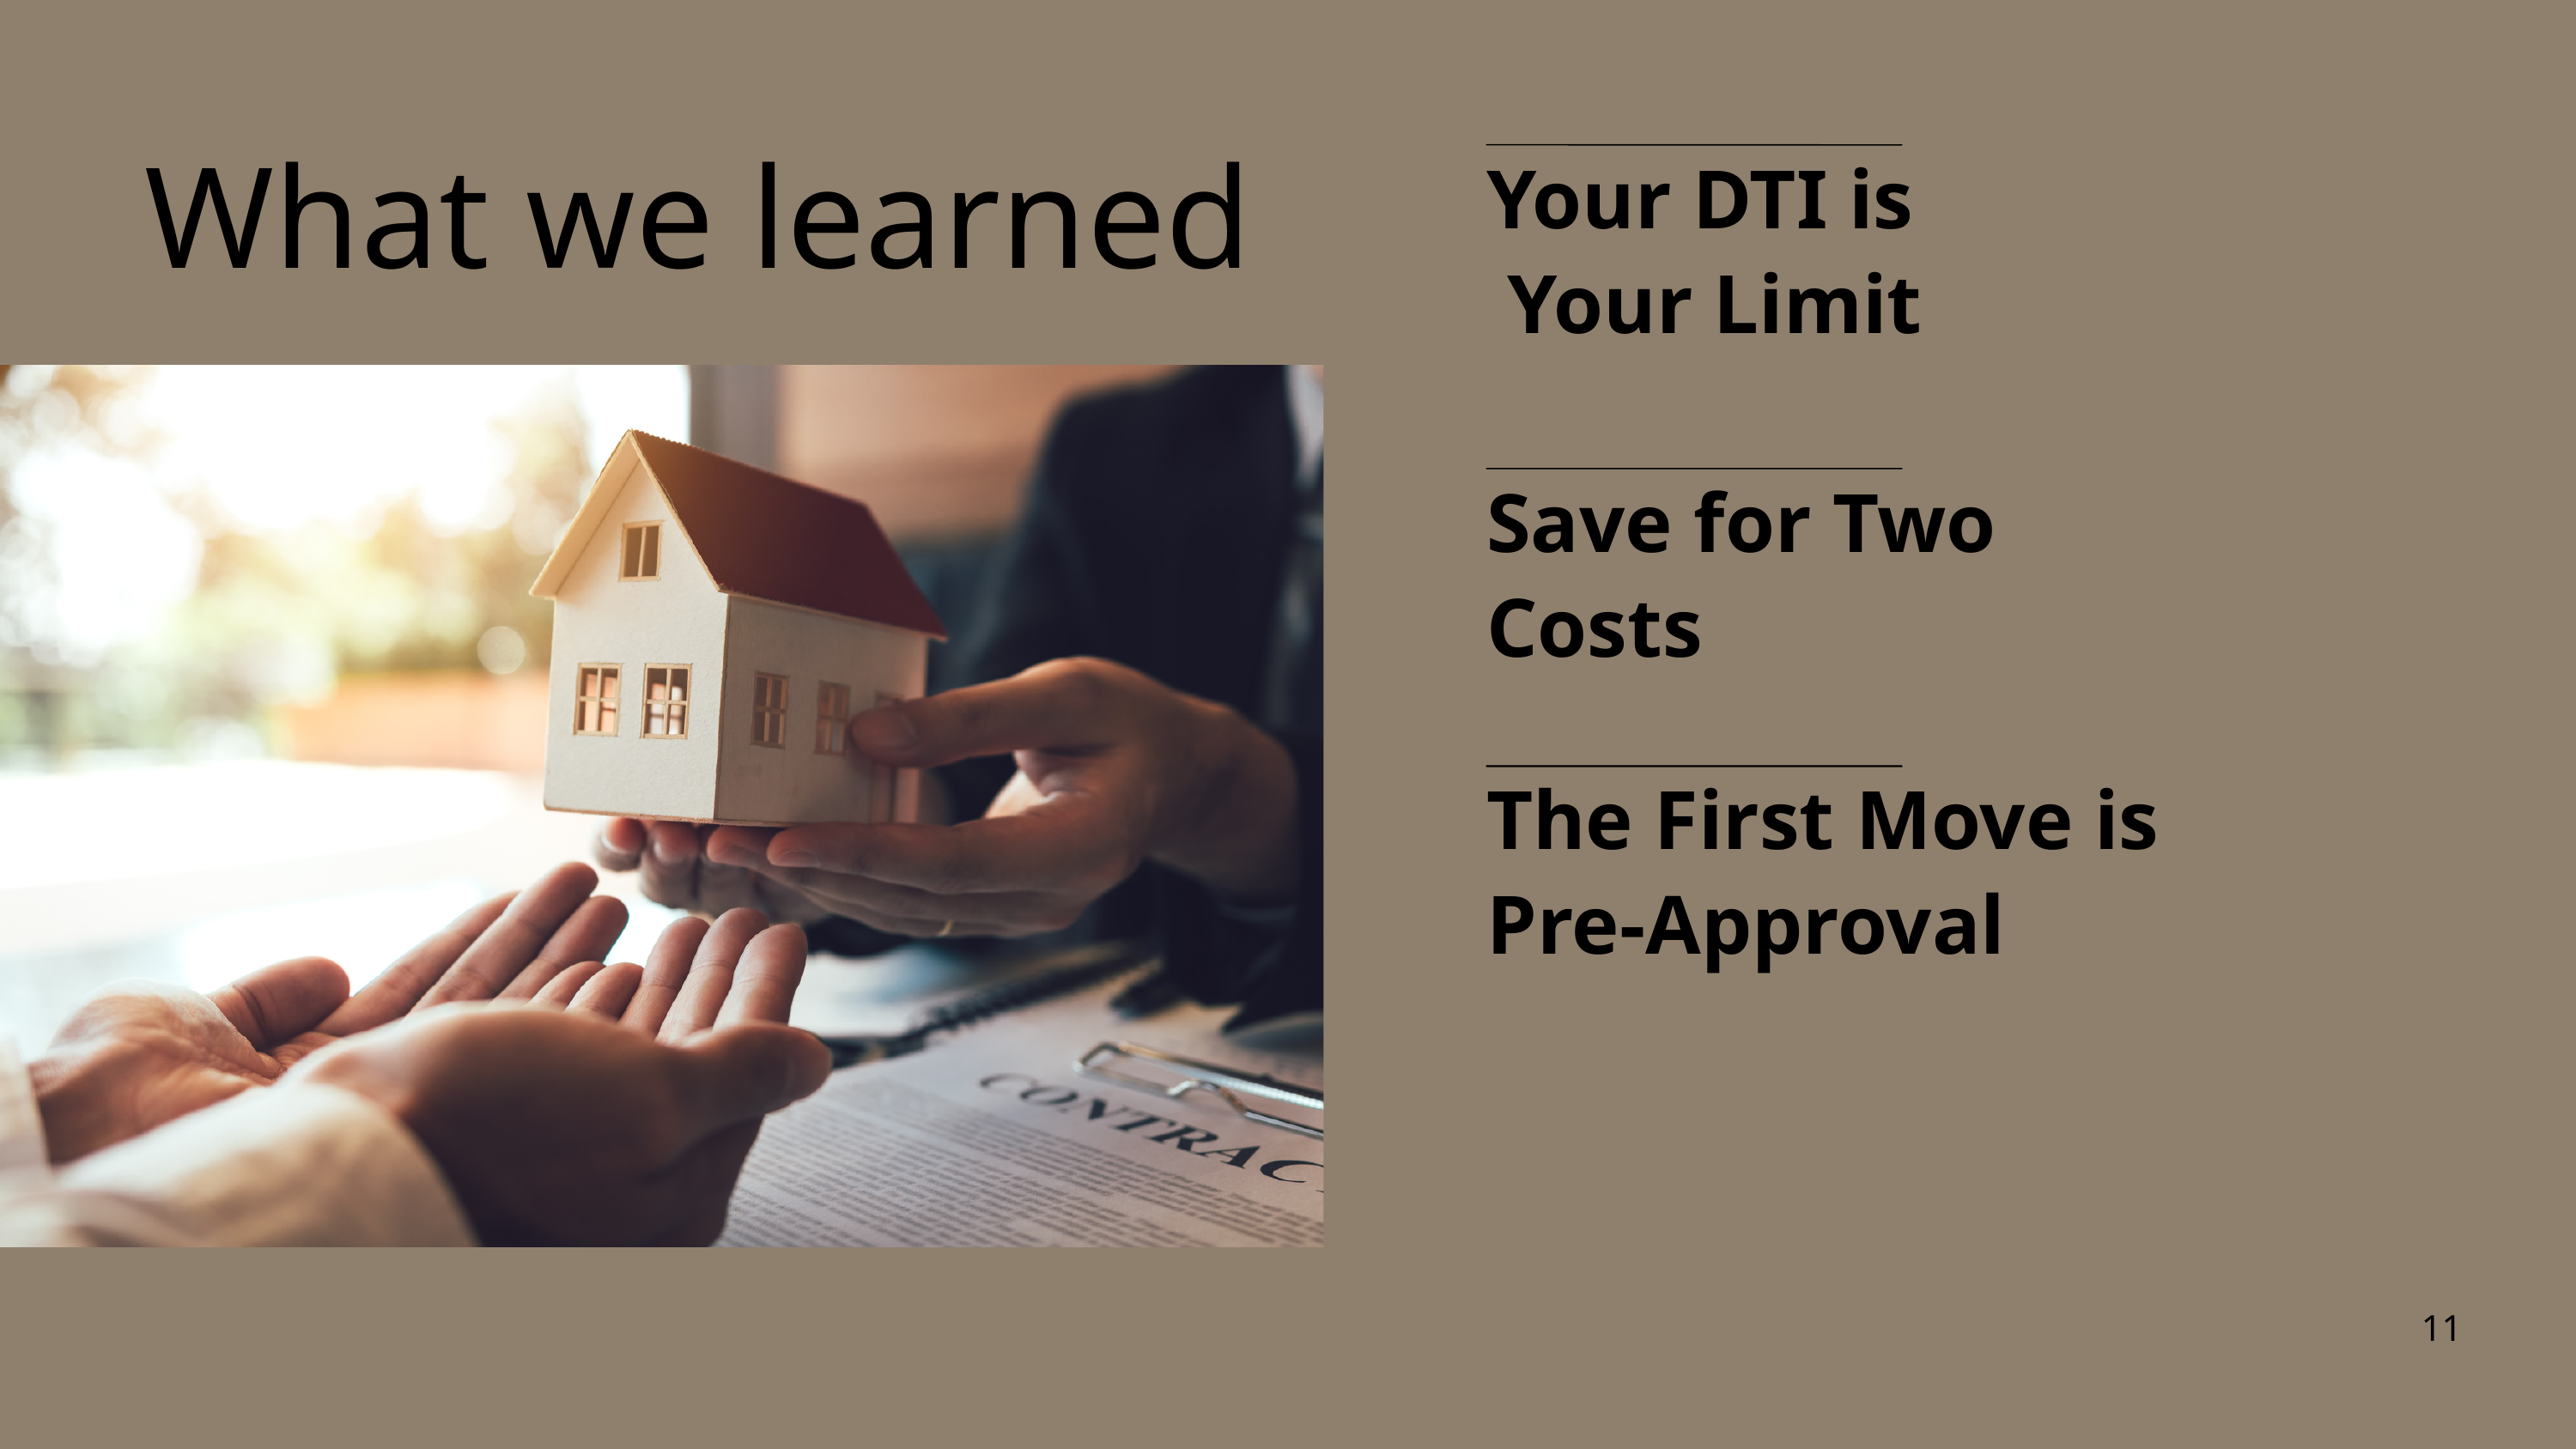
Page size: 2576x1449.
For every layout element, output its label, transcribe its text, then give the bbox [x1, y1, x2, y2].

text_box Save for Two Costs [1486, 464, 2003, 674]
text_box [0, 365, 1324, 1247]
text_box The First Move is Pre-Approval [1486, 761, 2170, 971]
text_box Your DTI is Your Limit [1486, 140, 2097, 350]
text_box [144, 150, 1268, 427]
text_box 11 [2421, 1298, 2463, 1349]
